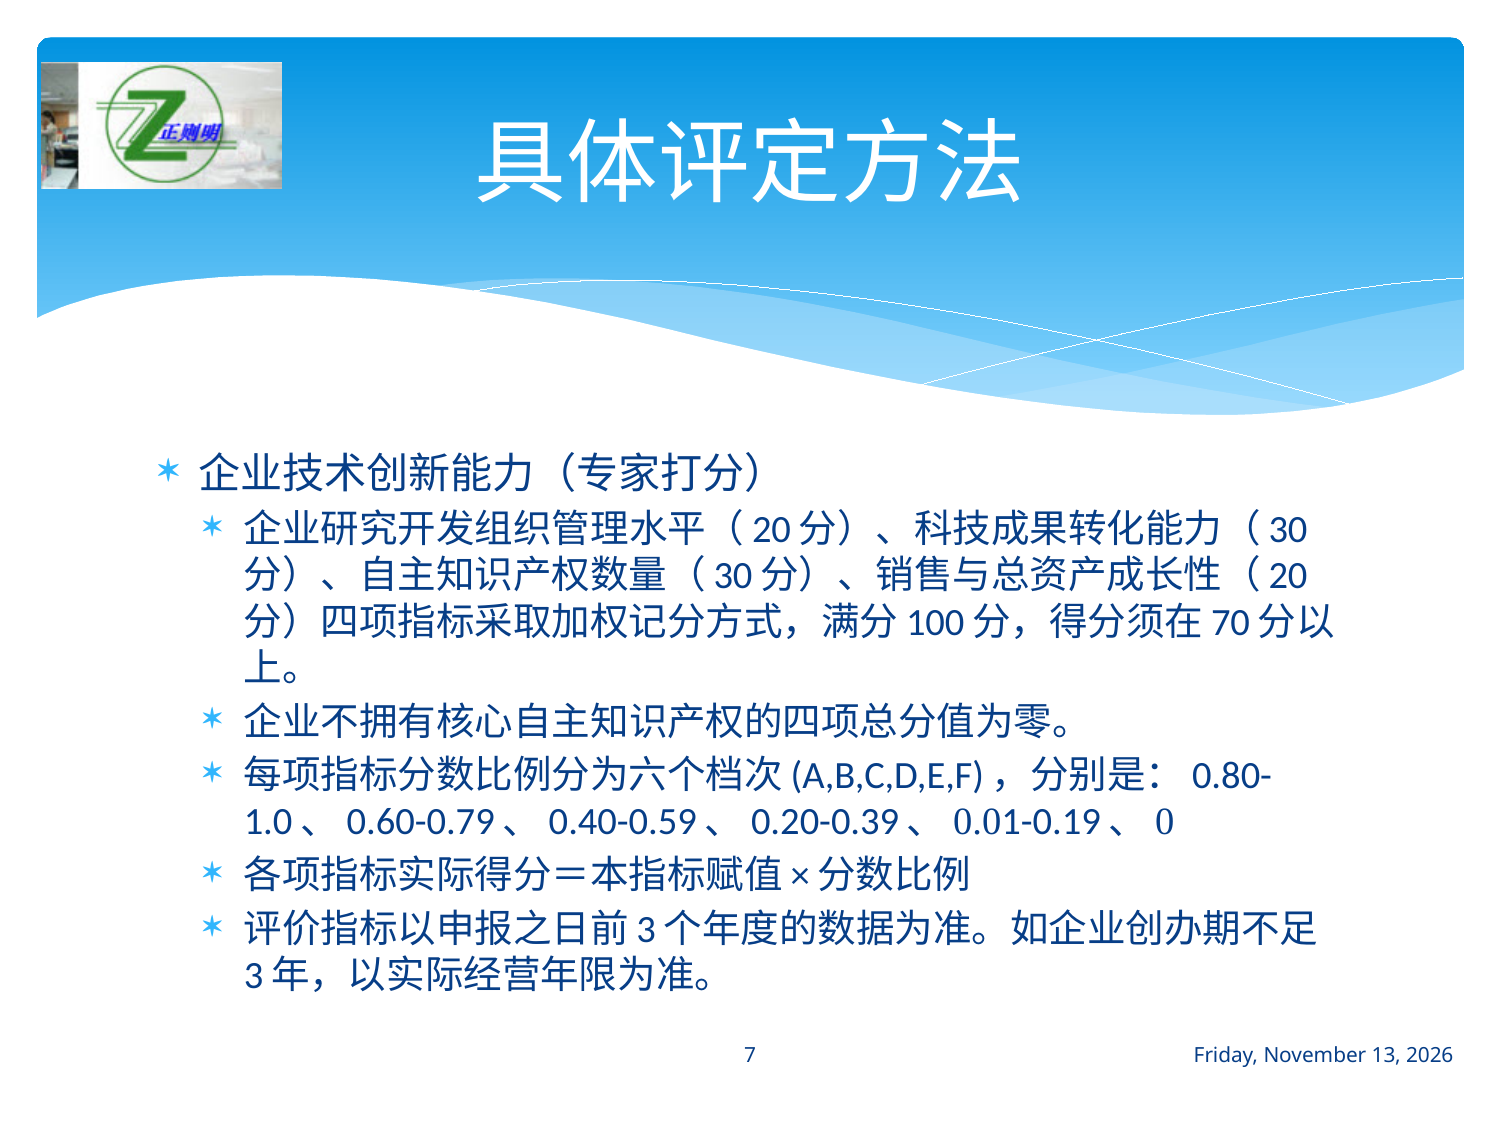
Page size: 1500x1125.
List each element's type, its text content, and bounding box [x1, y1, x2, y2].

picture [41, 63, 75, 189]
list 企业技术创新能力（专家打分） 企业研究开发组织管理水平（20分）、科技成果转化能力（30分）、自主知识产权数量（30分）、销售与总资产成长性（20分）四项指标采取加权记分方式，满分100分，得分须在70分以上。 企业不拥有核心自主知识产权的四项总分值为零。 每项指标分数比例分为六个档次(A,B,C,D,E,F)，分别是：0.80-1.0、0.60-0.79、0.40-0.59、0.20-0.39、0.01-0.19、0 各项指标实际得分＝本指标赋值×分数比例 评价指标以申报之日前3个年度的数据为准。如企业创办期不足3年，以实际经营年限为准。 [143, 438, 1359, 1005]
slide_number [847, 1025, 1469, 1086]
slide_number 7 [654, 1025, 846, 1086]
title 具体评定方法 [75, 55, 1425, 261]
